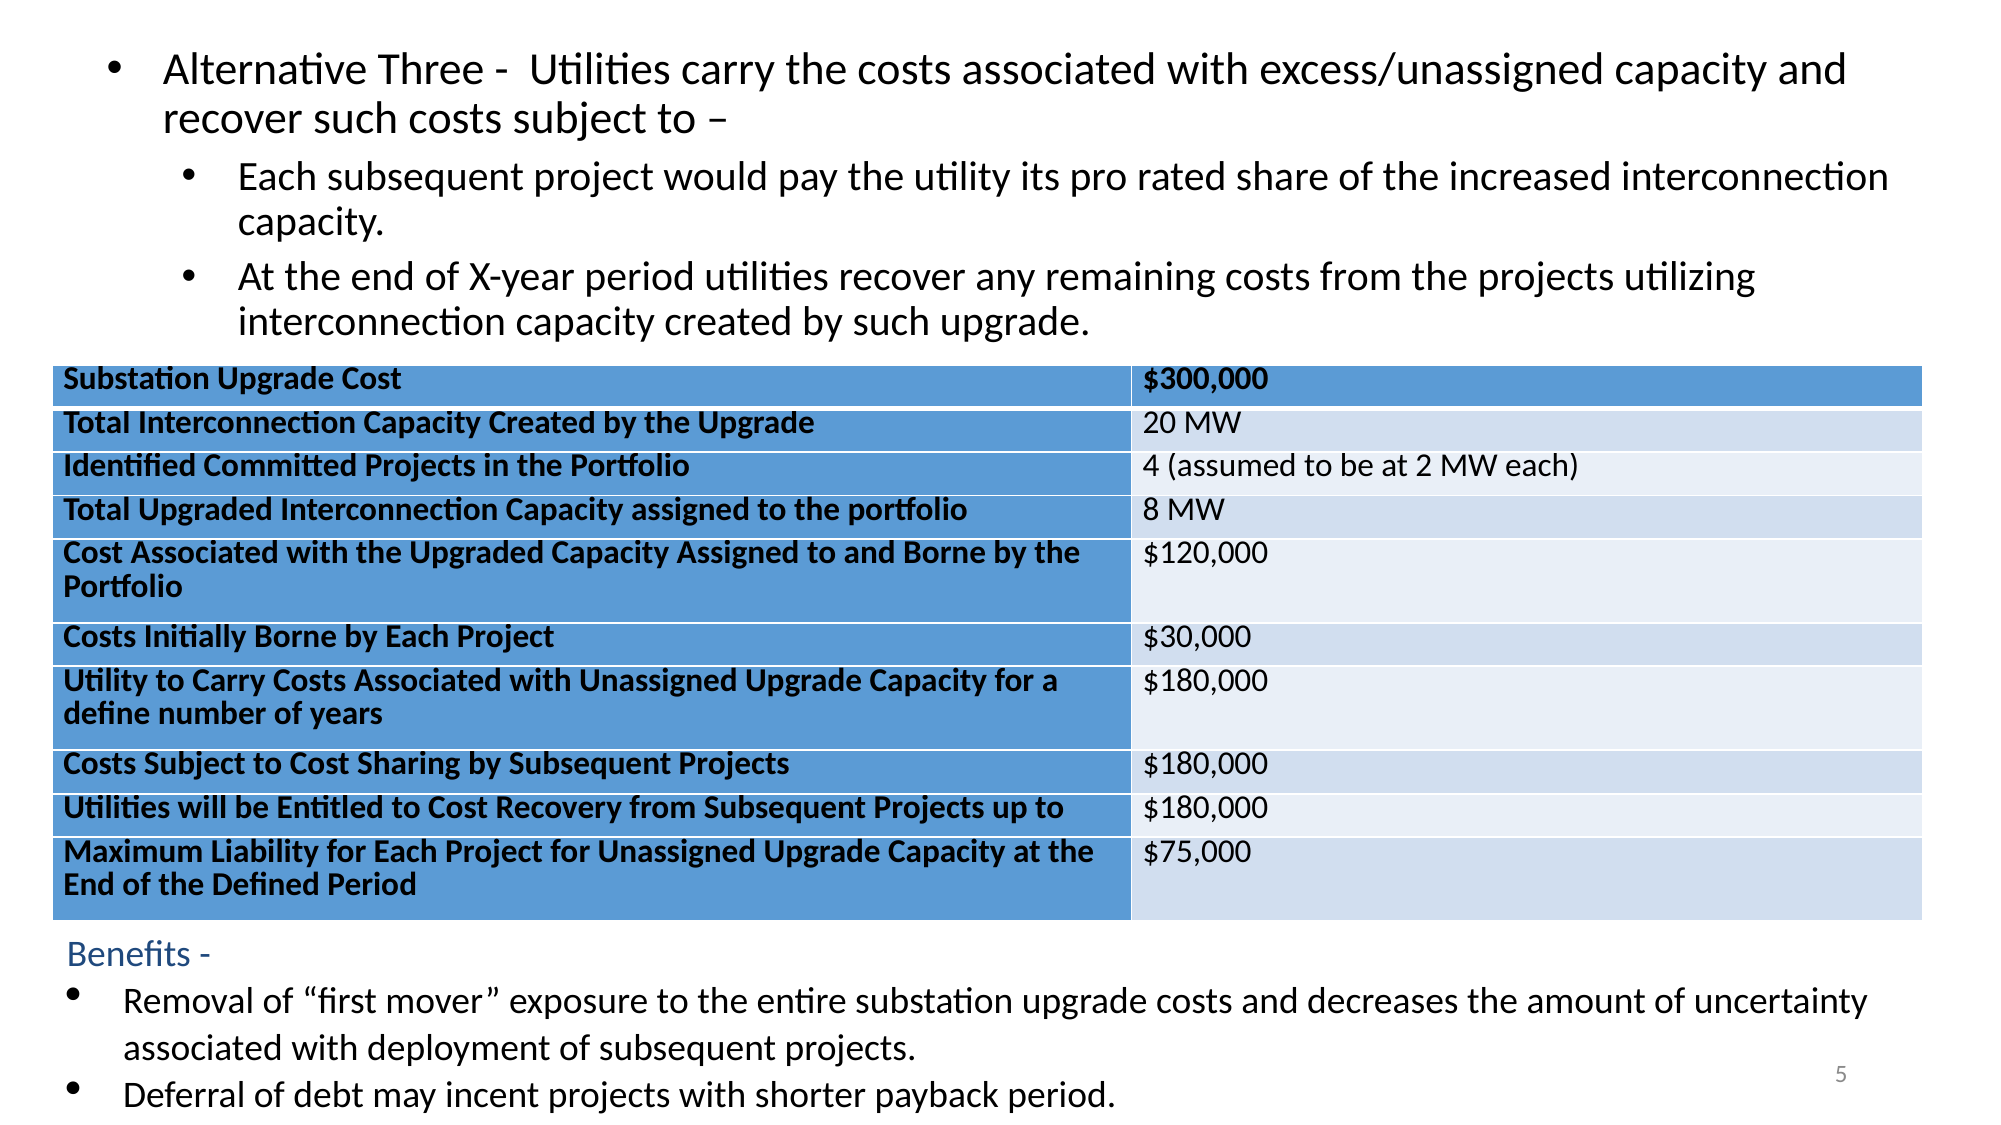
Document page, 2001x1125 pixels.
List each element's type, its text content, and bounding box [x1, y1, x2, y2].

table_cell $120,000 [1132, 540, 1922, 622]
table_cell $75,000 [1132, 838, 1922, 920]
table_cell Utilities will be Entitled to Cost Recovery from Subsequent Projects up to [53, 795, 1131, 836]
table_header $300,000 [1132, 366, 1922, 406]
table_header Substation Upgrade Cost [53, 366, 1131, 406]
text_box Benefits - Removal of “first mover” exposure to the entire substation upgrade costs and decreases the amount of uncertainty associated with deployment of subsequent projects. Deferral of debt may incent projects with shorter payback period. [52, 921, 1940, 1123]
table_cell $180,000 [1132, 667, 1922, 749]
table_cell 4 (assumed to be at 2 MW each) [1132, 453, 1922, 495]
table_cell Costs Initially Borne by Each Project [53, 624, 1131, 665]
table_cell Identified Committed Projects in the Portfolio [53, 453, 1131, 495]
table_cell $180,000 [1132, 751, 1922, 793]
table_cell Cost Associated with the Upgraded Capacity Assigned to and Borne by the Portfolio [53, 540, 1131, 622]
table_cell Total Interconnection Capacity Created by the Upgrade [53, 411, 1131, 451]
table_cell Maximum Liability for Each Project for Unassigned Upgrade Capacity at the End of the Defined Period [53, 838, 1131, 920]
table_cell $180,000 [1132, 795, 1922, 836]
table_cell $30,000 [1132, 624, 1922, 665]
table_cell Total Upgraded Interconnection Capacity assigned to the portfolio [53, 496, 1131, 538]
table_cell 20 MW [1132, 411, 1922, 451]
table_cell Utility to Carry Costs Associated with Unassigned Upgrade Capacity for a define number of years [53, 667, 1131, 749]
slide_number 5 [1412, 1042, 1863, 1103]
subtitle Alternative Three - Utilities carry the costs associated with excess/unassigned capacity and recover such costs subject to – Each subsequent project would pay the utility its pro rated share of the increased interconnection capacity. At the end of X-year period utilities recover any remaining costs from the projects utilizing interconnection capacity created by such upgrade. [16, 37, 1984, 1011]
table_cell Costs Subject to Cost Sharing by Subsequent Projects [53, 751, 1131, 793]
table_cell 8 MW [1132, 496, 1922, 538]
